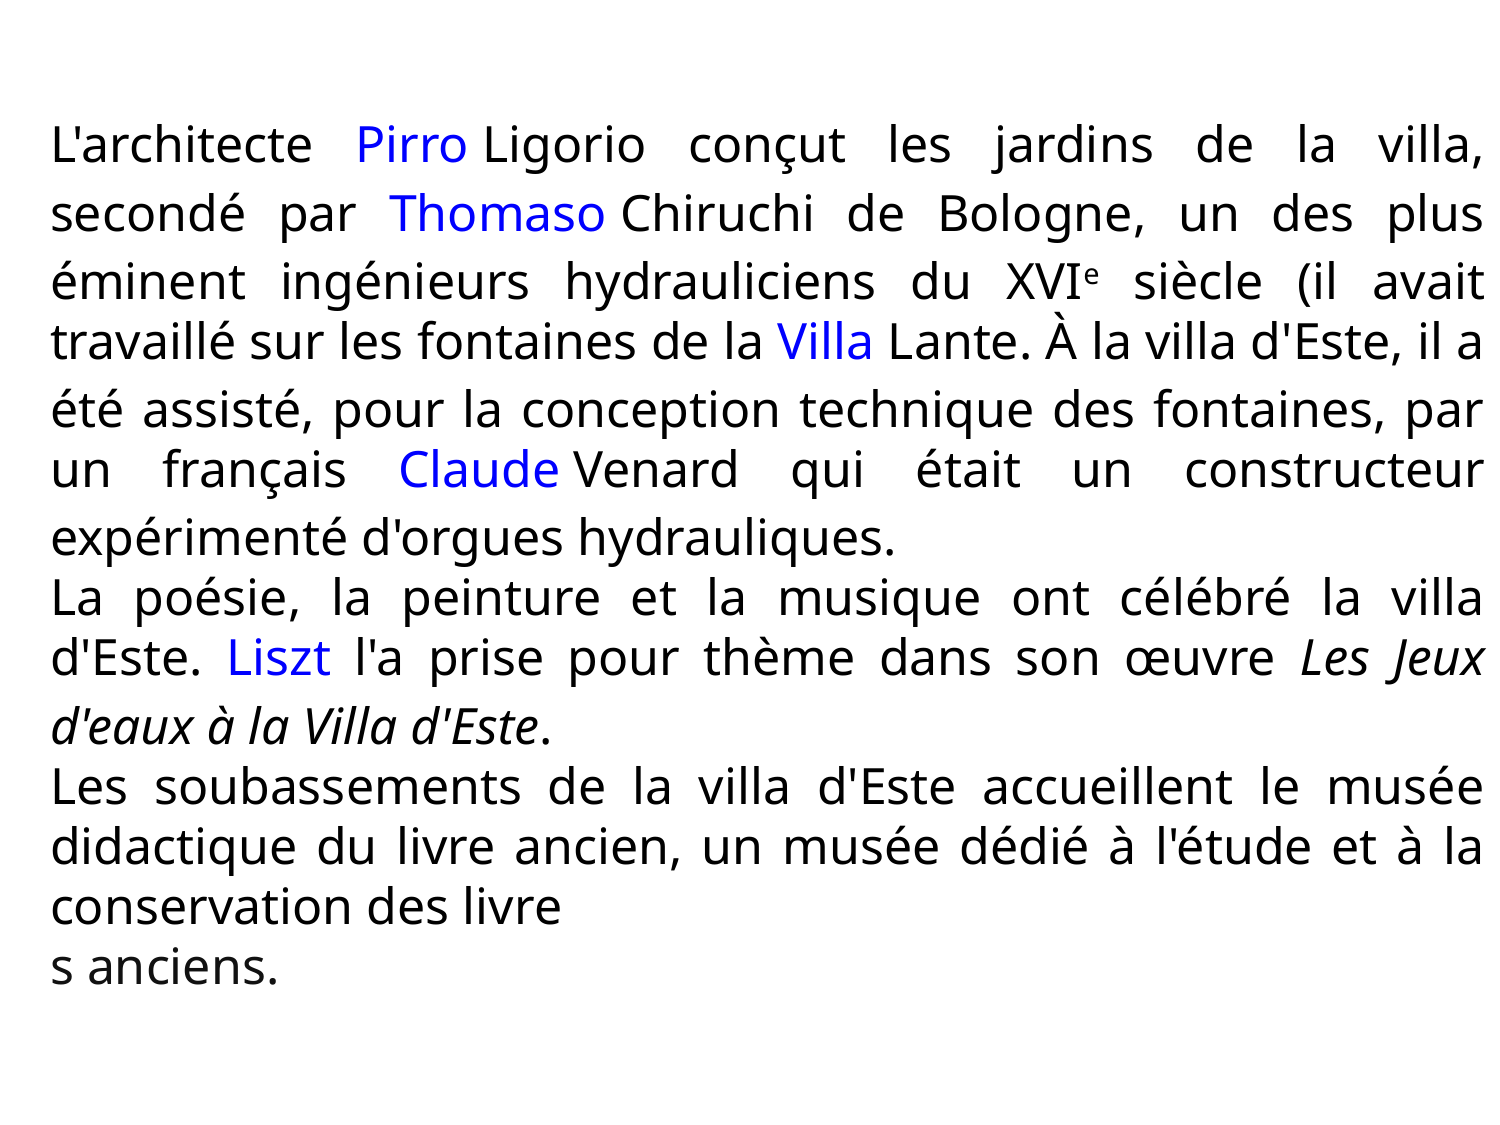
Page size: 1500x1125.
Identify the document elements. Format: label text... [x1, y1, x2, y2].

text_box L'architecte Pirro Ligorio conçut les jardins de la villa, secondé par Thomaso Chiruchi de Bologne, un des plus éminent ingénieurs hydrauliciens du XVIe siècle (il avait travaillé sur les fontaines de la Villa Lante. À la villa d'Este, il a été assisté, pour la conception technique des fontaines, par un français Claude Venard qui était un constructeur expérimenté d'orgues hydrauliques. La poésie, la peinture et la musique ont célébré la villa d'Este. Liszt l'a prise pour thème dans son œuvre Les Jeux d'eaux à la Villa d'Este. Les soubassements de la villa d'Este accueillent le musée didactique du livre ancien, un musée dédié à l'étude et à la conservation des livre s anciens. [35, 105, 1500, 1002]
